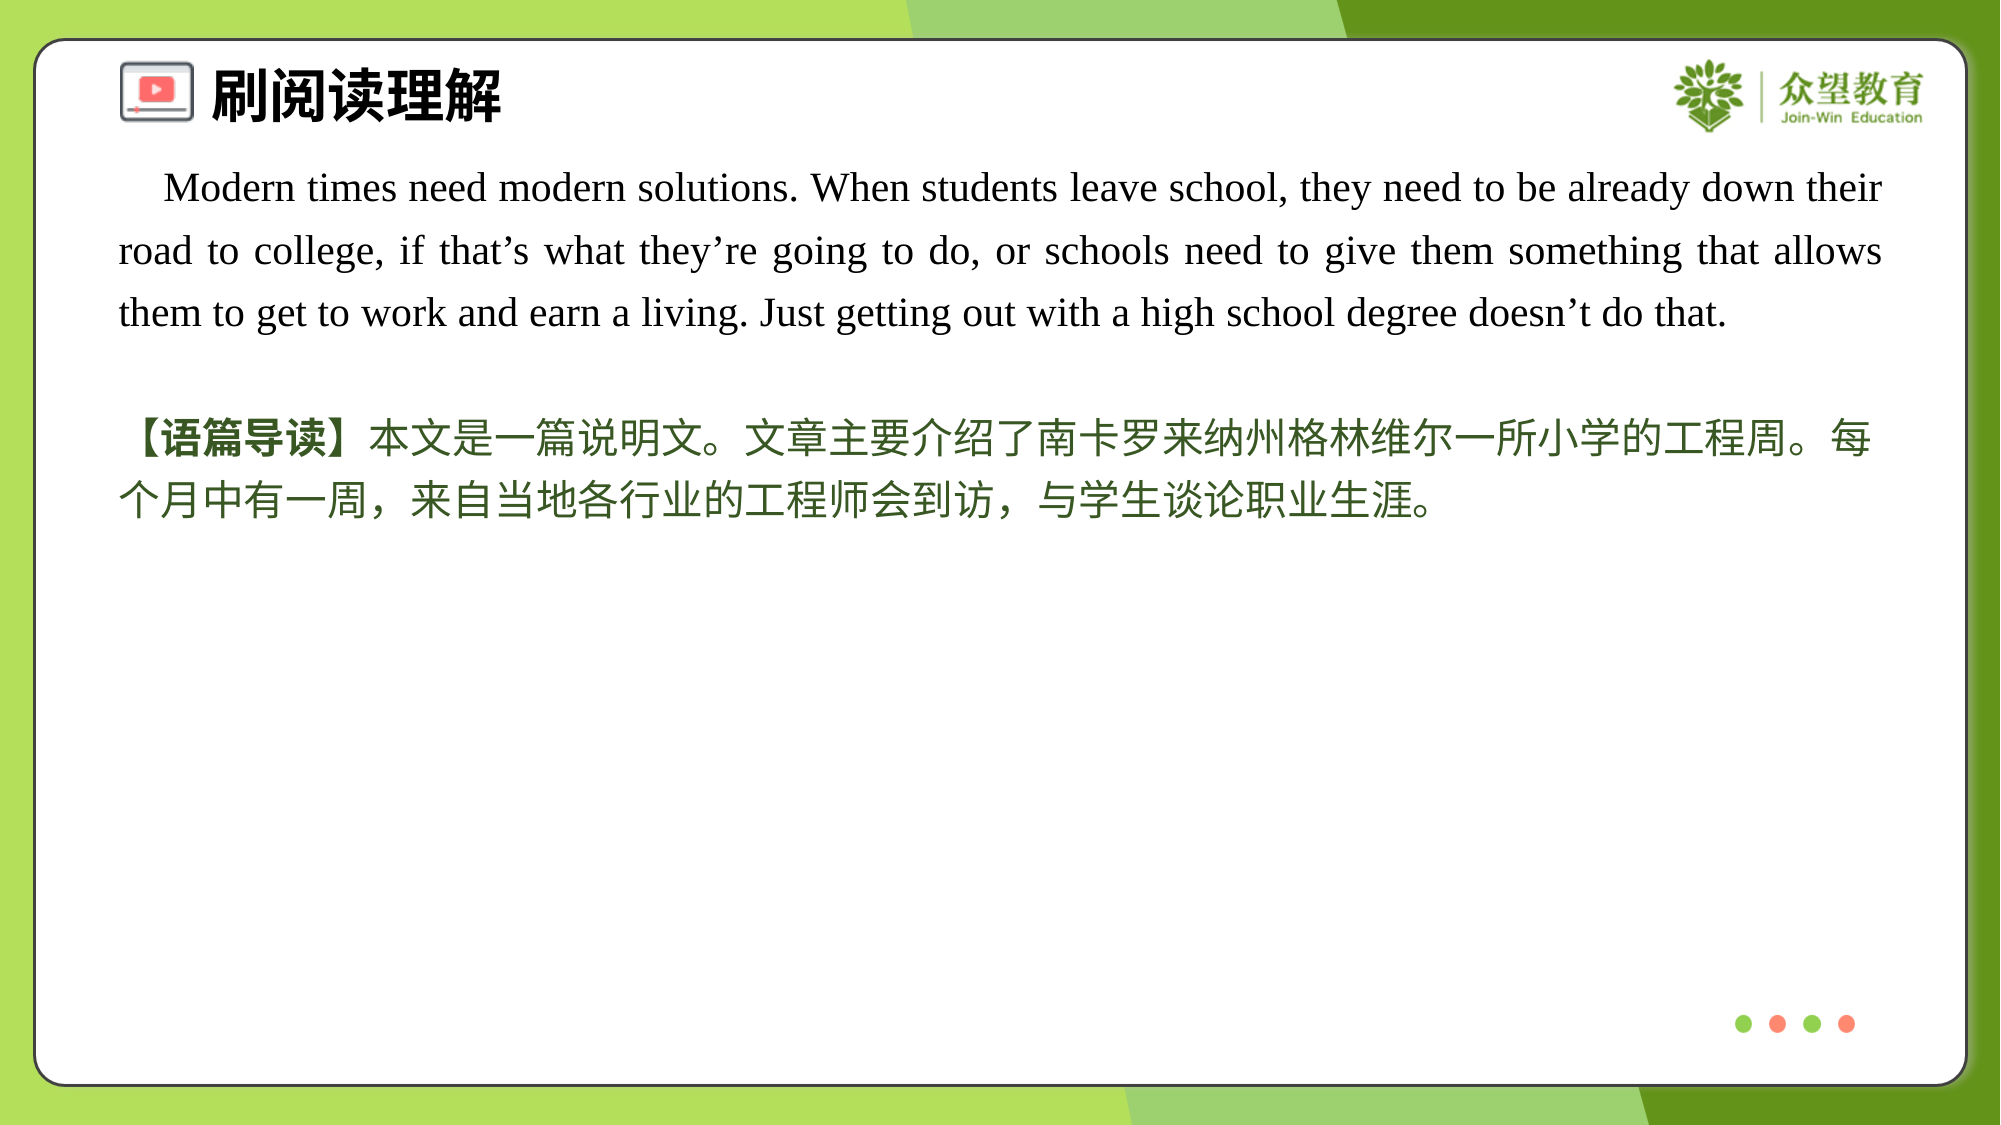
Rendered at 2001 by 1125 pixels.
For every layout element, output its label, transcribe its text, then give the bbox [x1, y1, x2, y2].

text_box Modern times need modern solutions. When students leave school, they need to be already down their road to college, if that’s what they’re going to do, or schools need to give them something that allows them to get to work and earn a living. Just getting out with a high school degree doesn’t do that. [118, 147, 1883, 393]
picture [0, 0, 2000, 1125]
text_box 【语篇导读】本文是一篇说明文。文章主要介绍了南卡罗来纳州格林维尔一所小学的工程周。每个月中有一周，来自当地各行业的工程师会到访，与学生谈论职业生涯。 [118, 399, 1883, 520]
